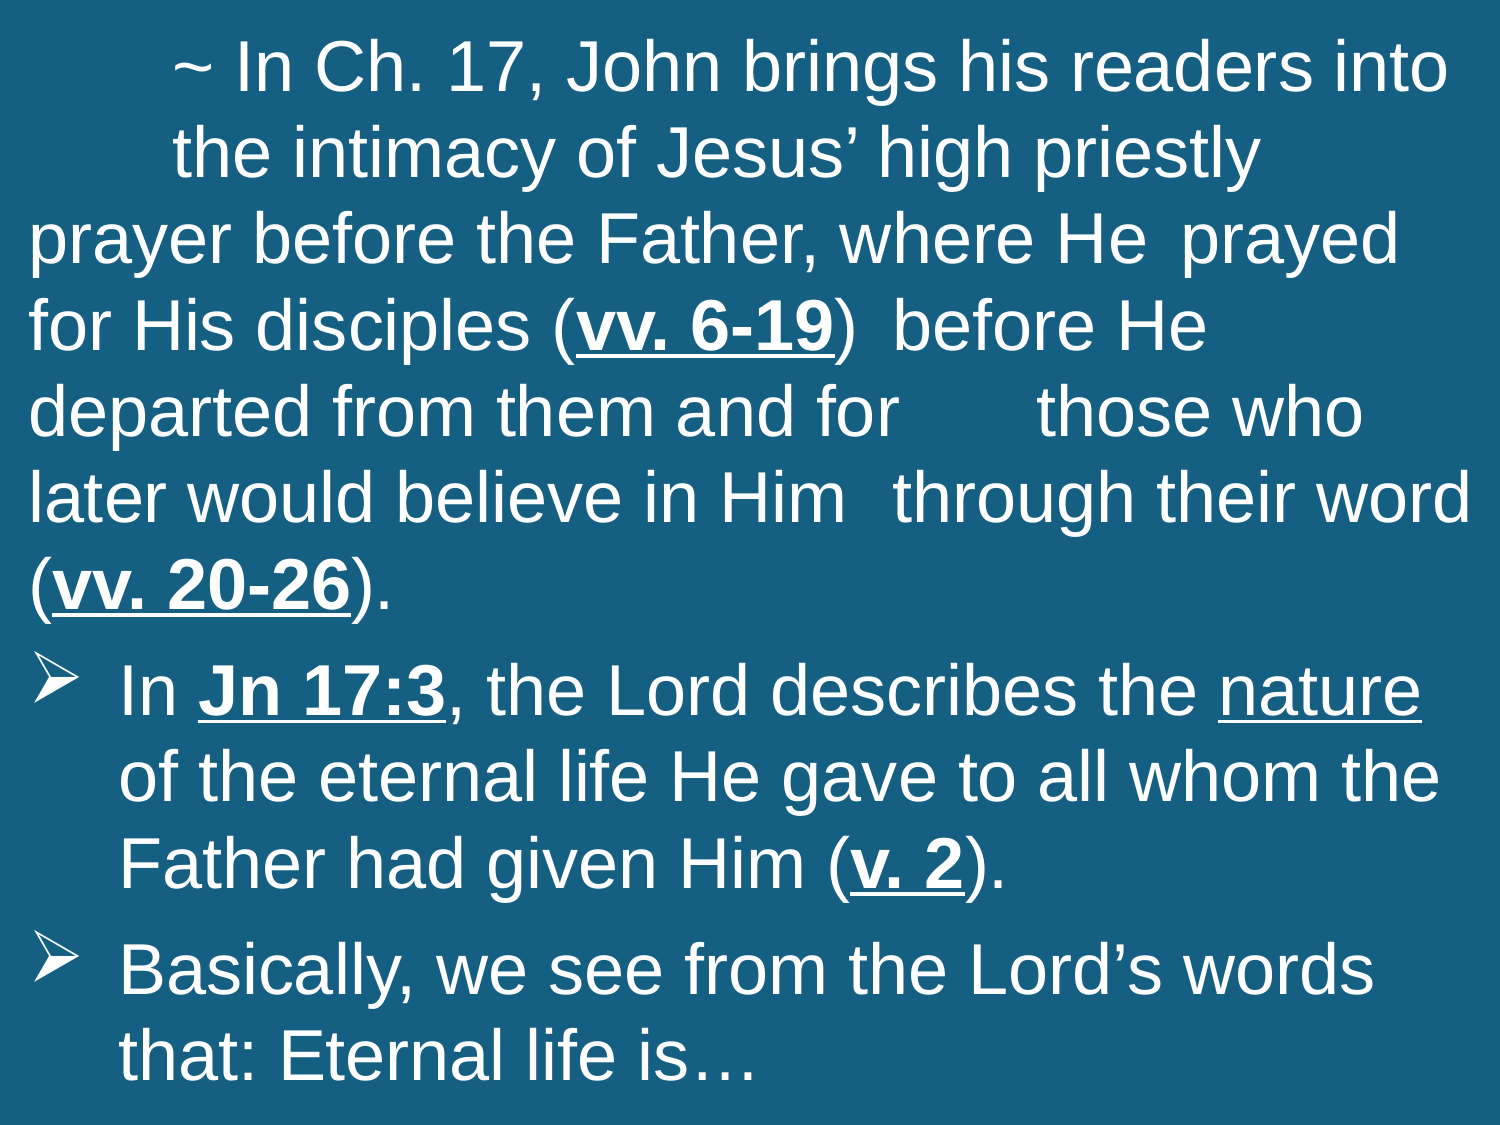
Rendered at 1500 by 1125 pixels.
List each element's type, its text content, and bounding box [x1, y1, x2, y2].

subtitle ~ In Ch. 17, John brings his readers into the intimacy of Jesus’ high priestly prayer before the Father, where He prayed for His disciples (vv. 6-19) before He departed from them and for those who later would believe in Him through their word (vv. 20-26). In Jn 17:3, the Lord describes the nature of the eternal life He gave to all whom the Father had given Him (v. 2). Basically, we see from the Lord’s words that: Eternal life is… [13, 11, 1490, 1111]
